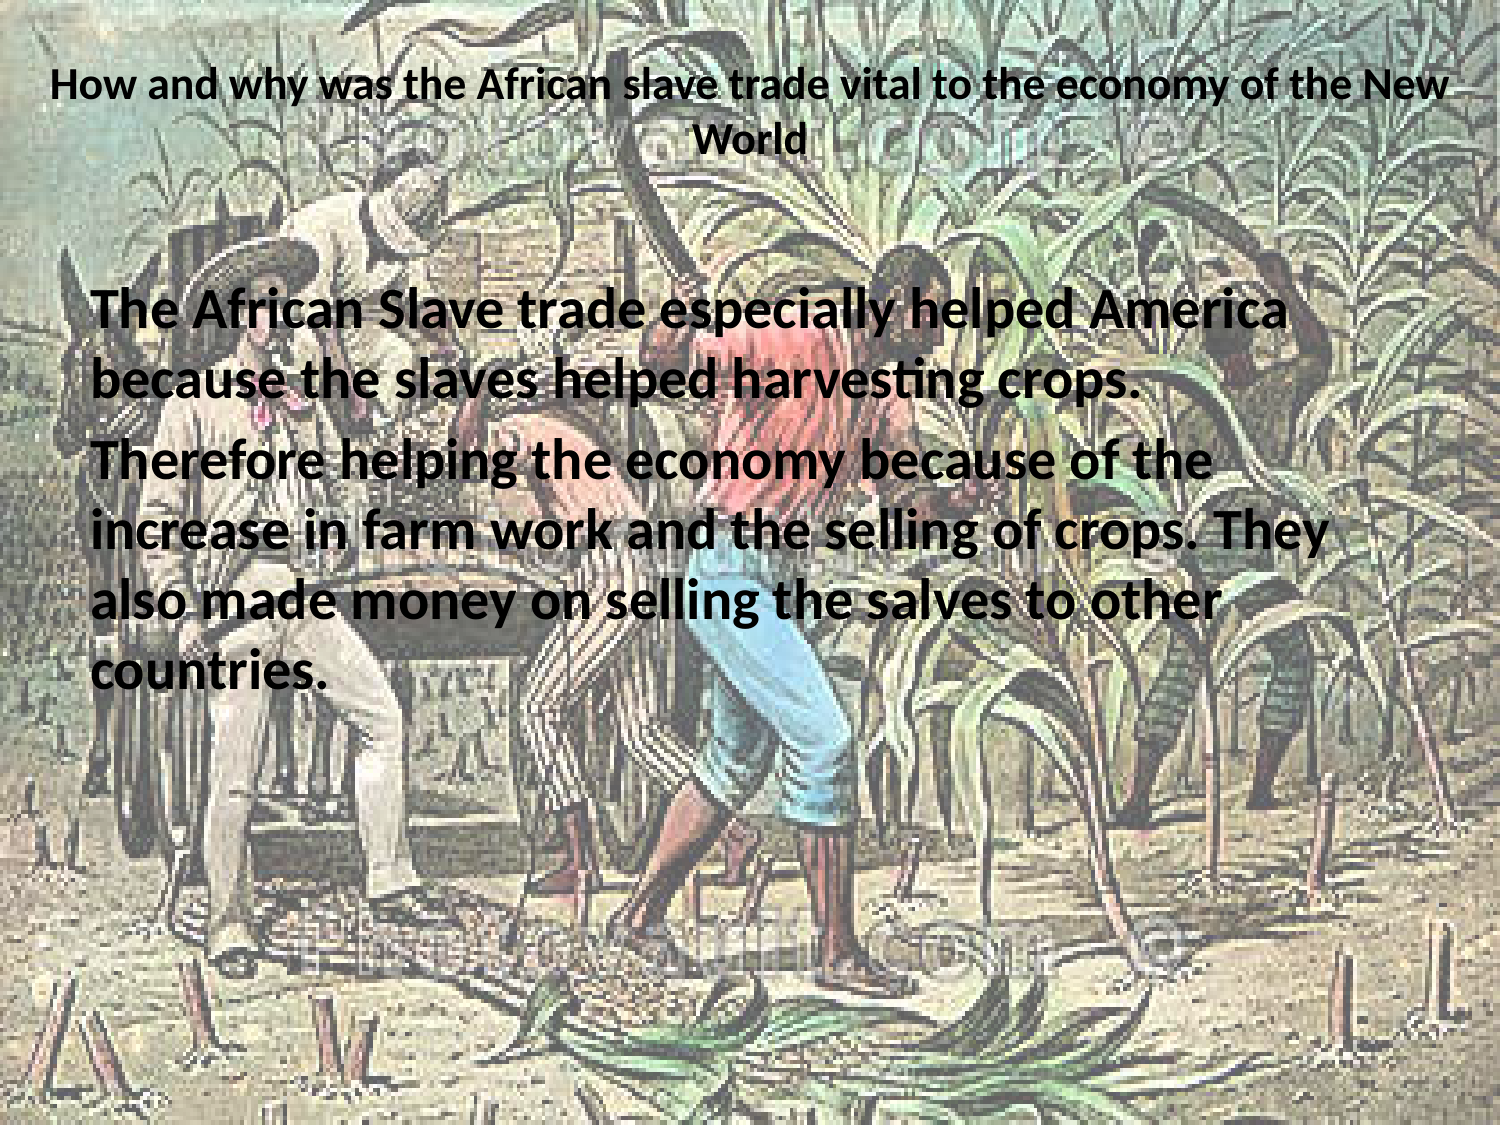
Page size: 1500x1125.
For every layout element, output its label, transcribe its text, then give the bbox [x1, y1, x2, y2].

title How and why was the African slave trade vital to the economy of the New World [24, 45, 1475, 233]
list ‍The African Slave trade especially helped America because the slaves helped harvesting crops. Therefore helping the economy because of the increase in farm work and the selling of crops. They also made money on selling the salves to other countries. [75, 262, 1425, 1005]
